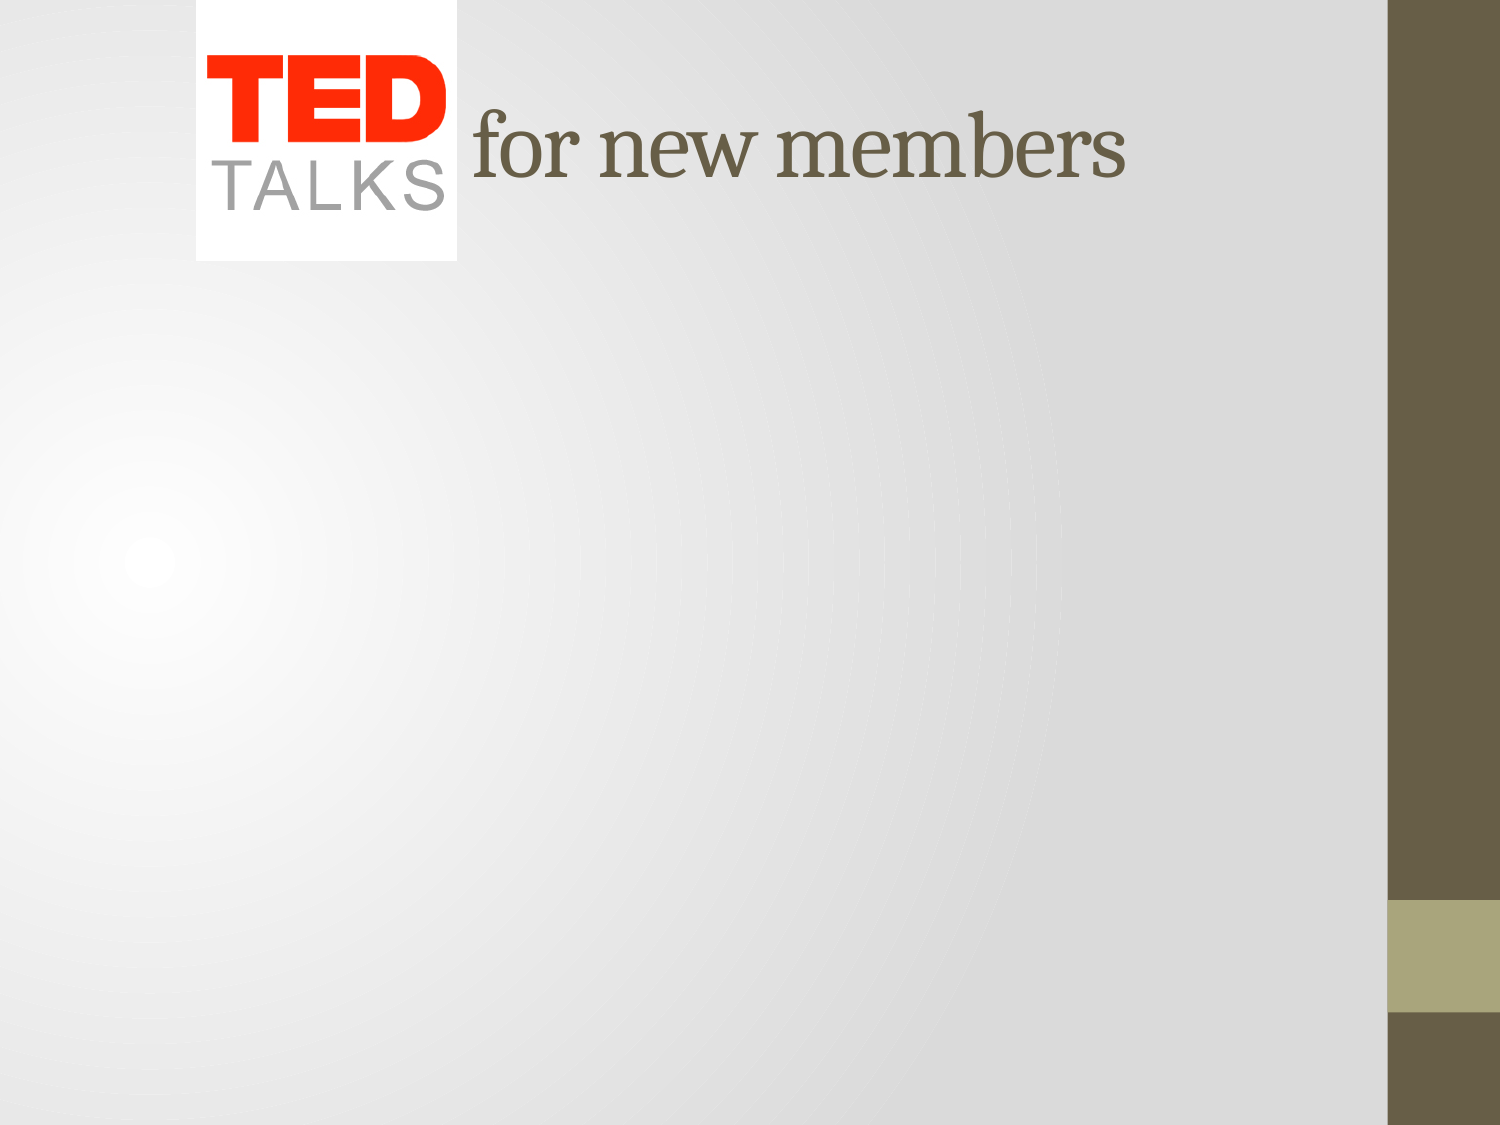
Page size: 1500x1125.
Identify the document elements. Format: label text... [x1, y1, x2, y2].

title for new members [468, 45, 1250, 233]
picture [195, 0, 458, 262]
